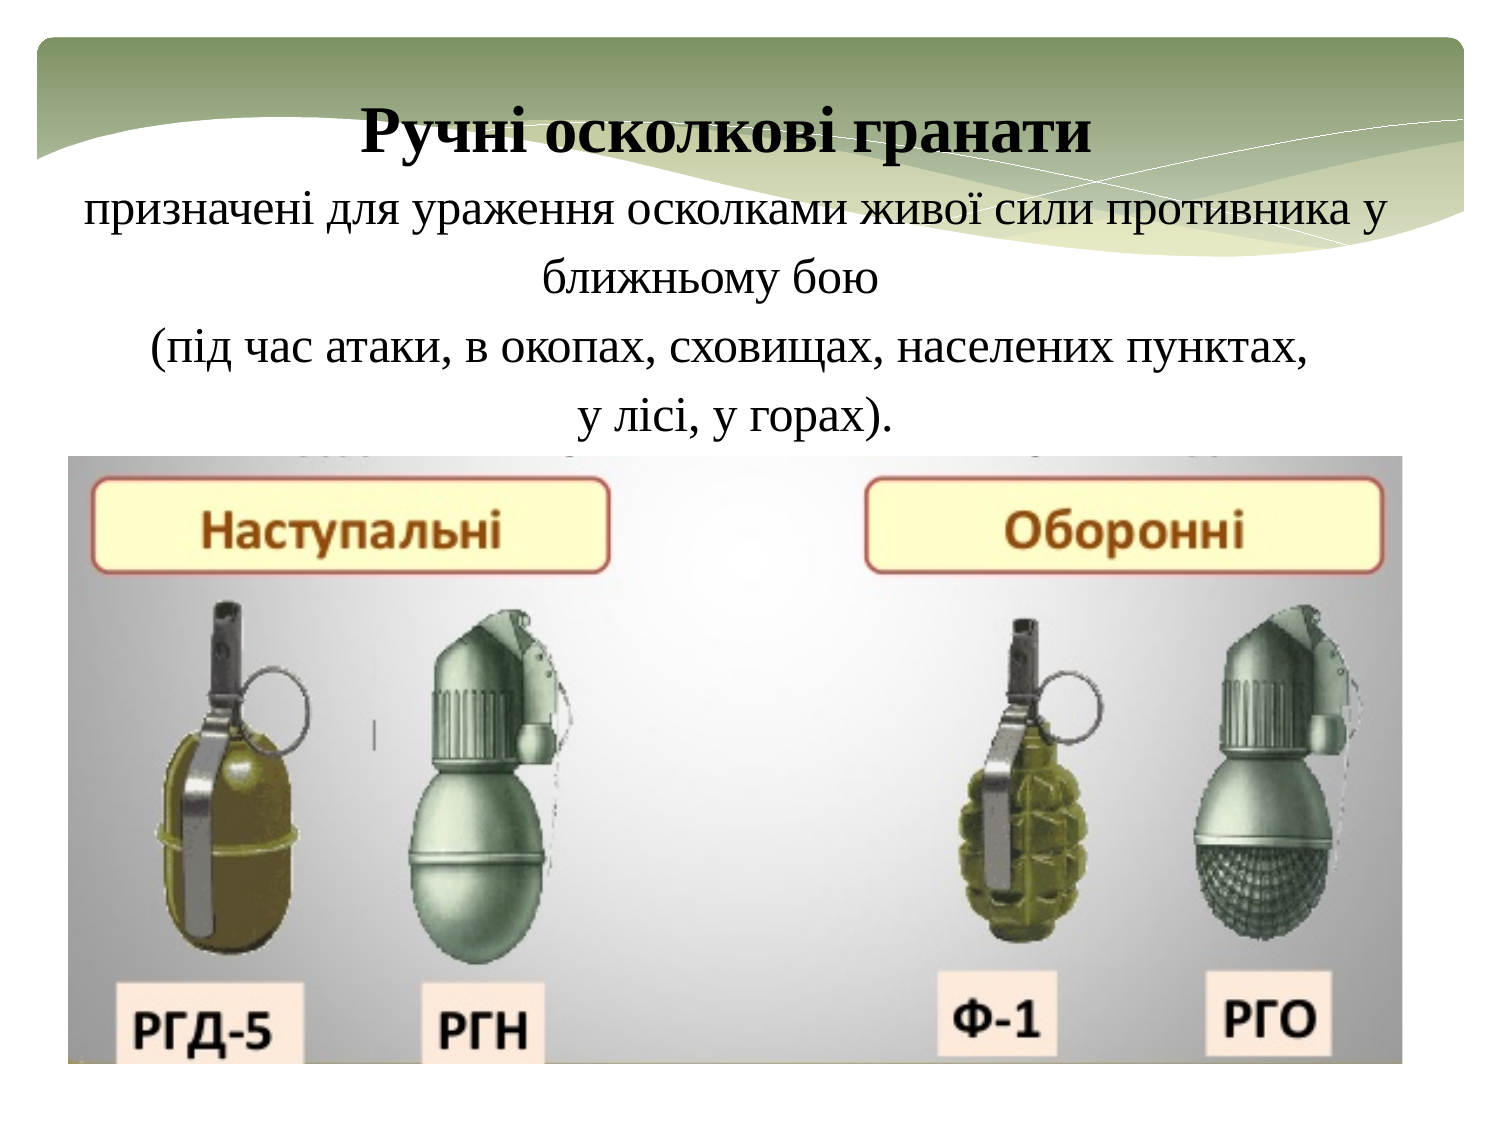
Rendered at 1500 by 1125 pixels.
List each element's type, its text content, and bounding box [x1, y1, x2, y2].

text_box Ручні осколкові гранати призначені для ураження осколками живої сили противника у ближньому бою (під час атаки, в окопах, сховищах, населених пунктах, у лісі, у горах). [0, 66, 1436, 449]
picture [67, 456, 1403, 1064]
